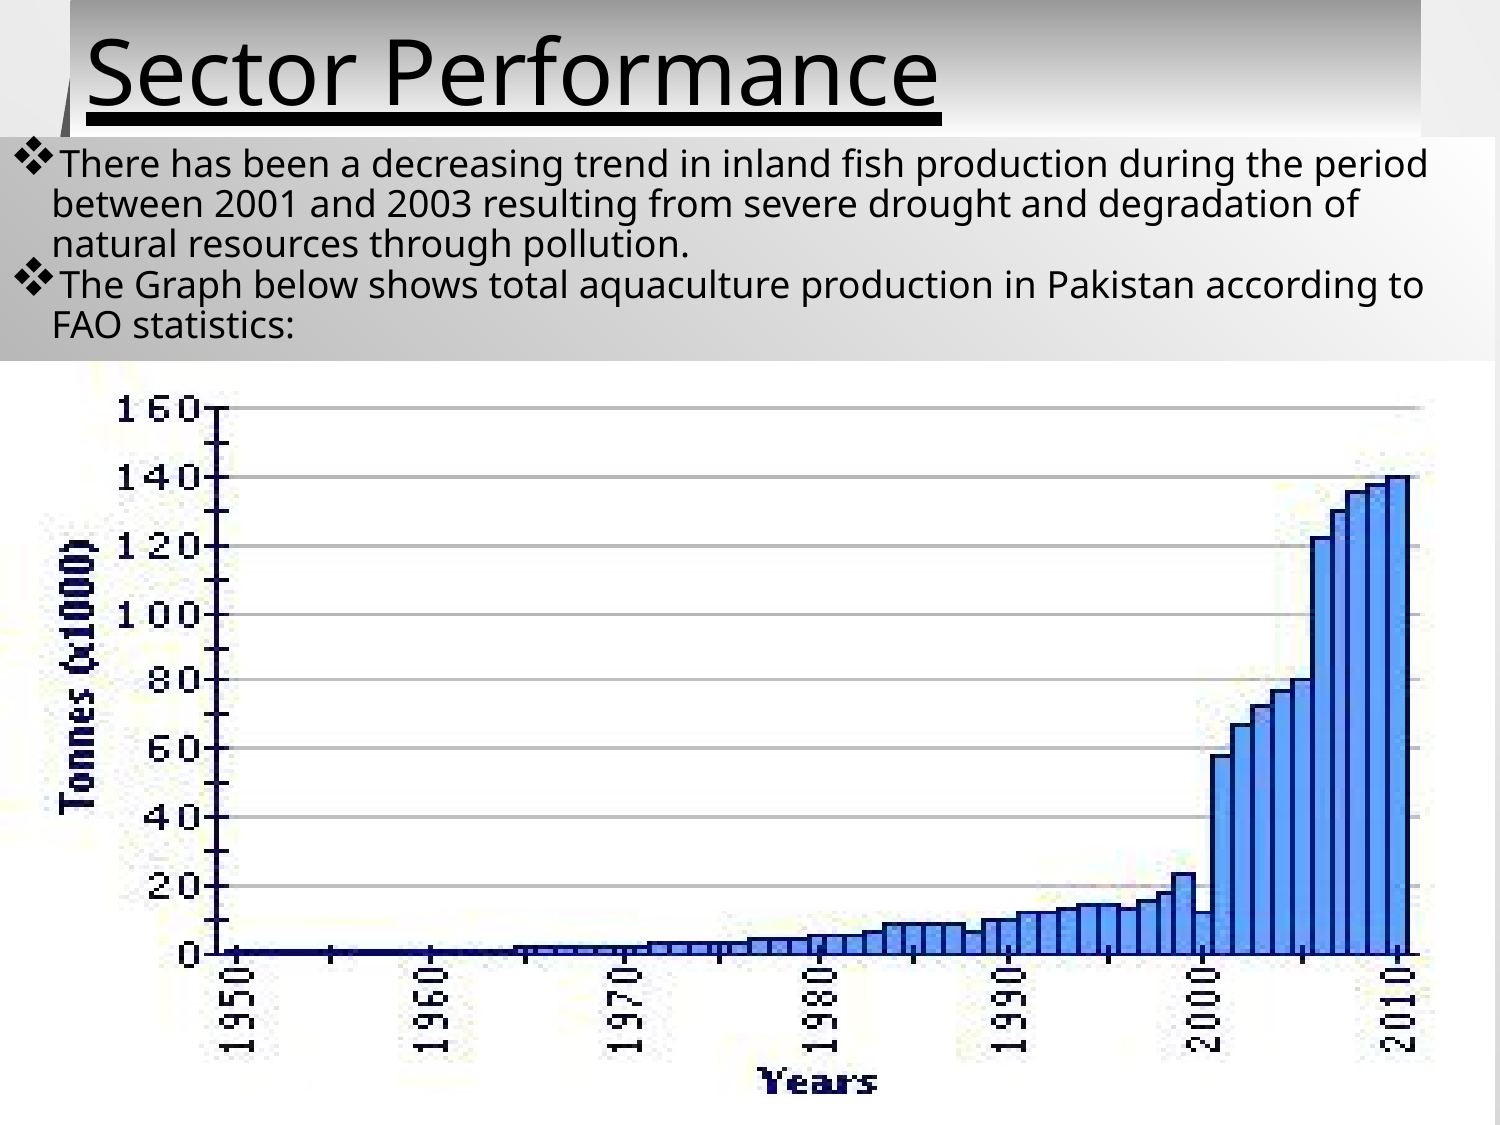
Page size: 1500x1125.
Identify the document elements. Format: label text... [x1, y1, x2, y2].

title Sector Performance [70, 0, 1421, 137]
list There has been a decreasing trend in inland fish production during the period between 2001 and 2003 resulting from severe drought and degradation of natural resources through pollution. The Graph below shows total aquaculture production in Pakistan according to FAO statistics: [0, 137, 1495, 361]
picture [0, 361, 1495, 1125]
